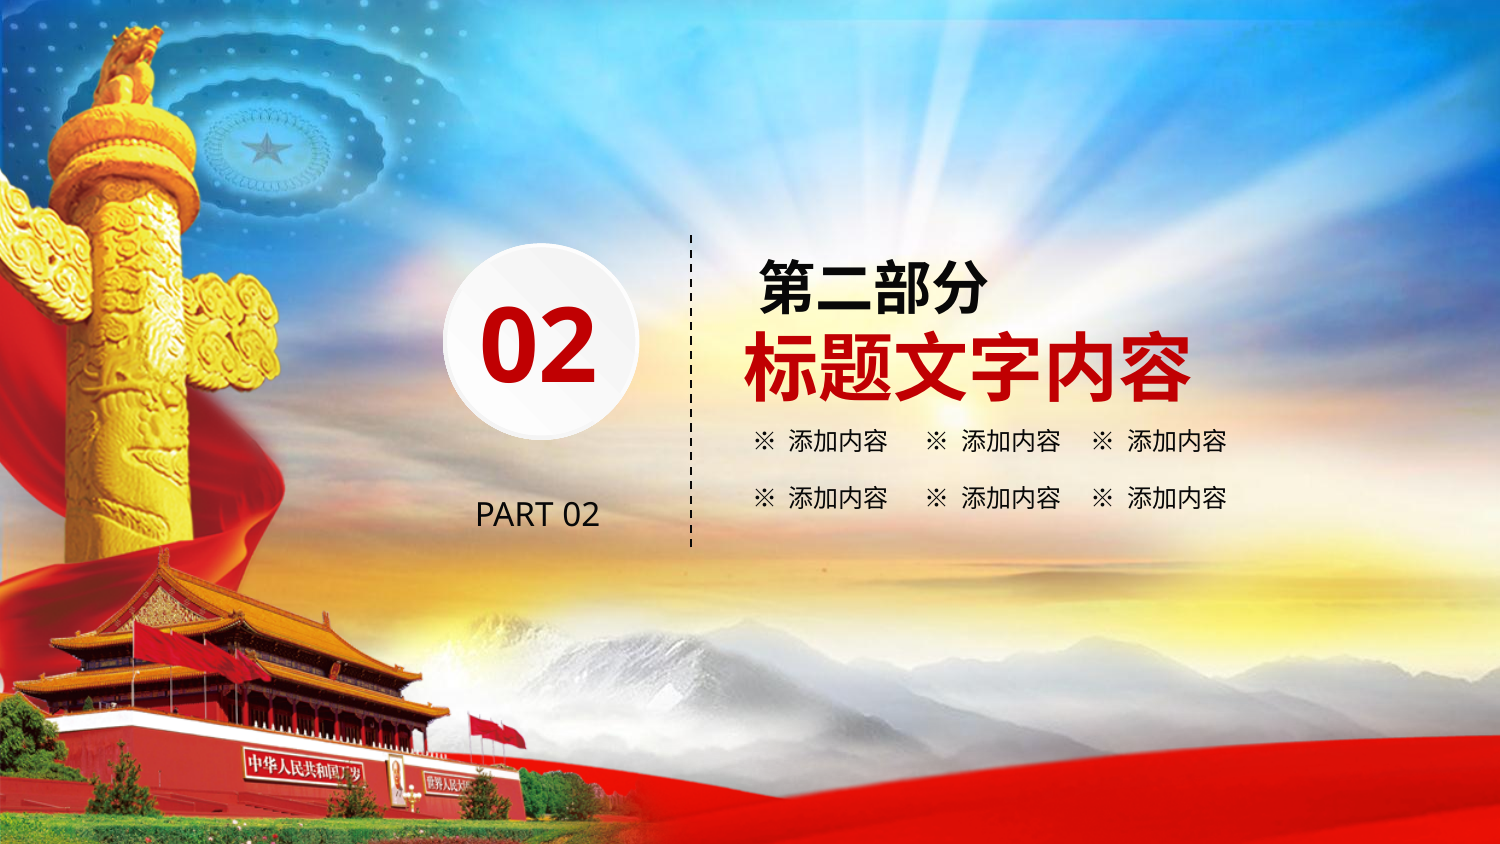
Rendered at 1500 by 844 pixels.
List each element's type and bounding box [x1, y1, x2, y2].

text_box [0, 0, 1500, 844]
text_box [443, 243, 640, 440]
